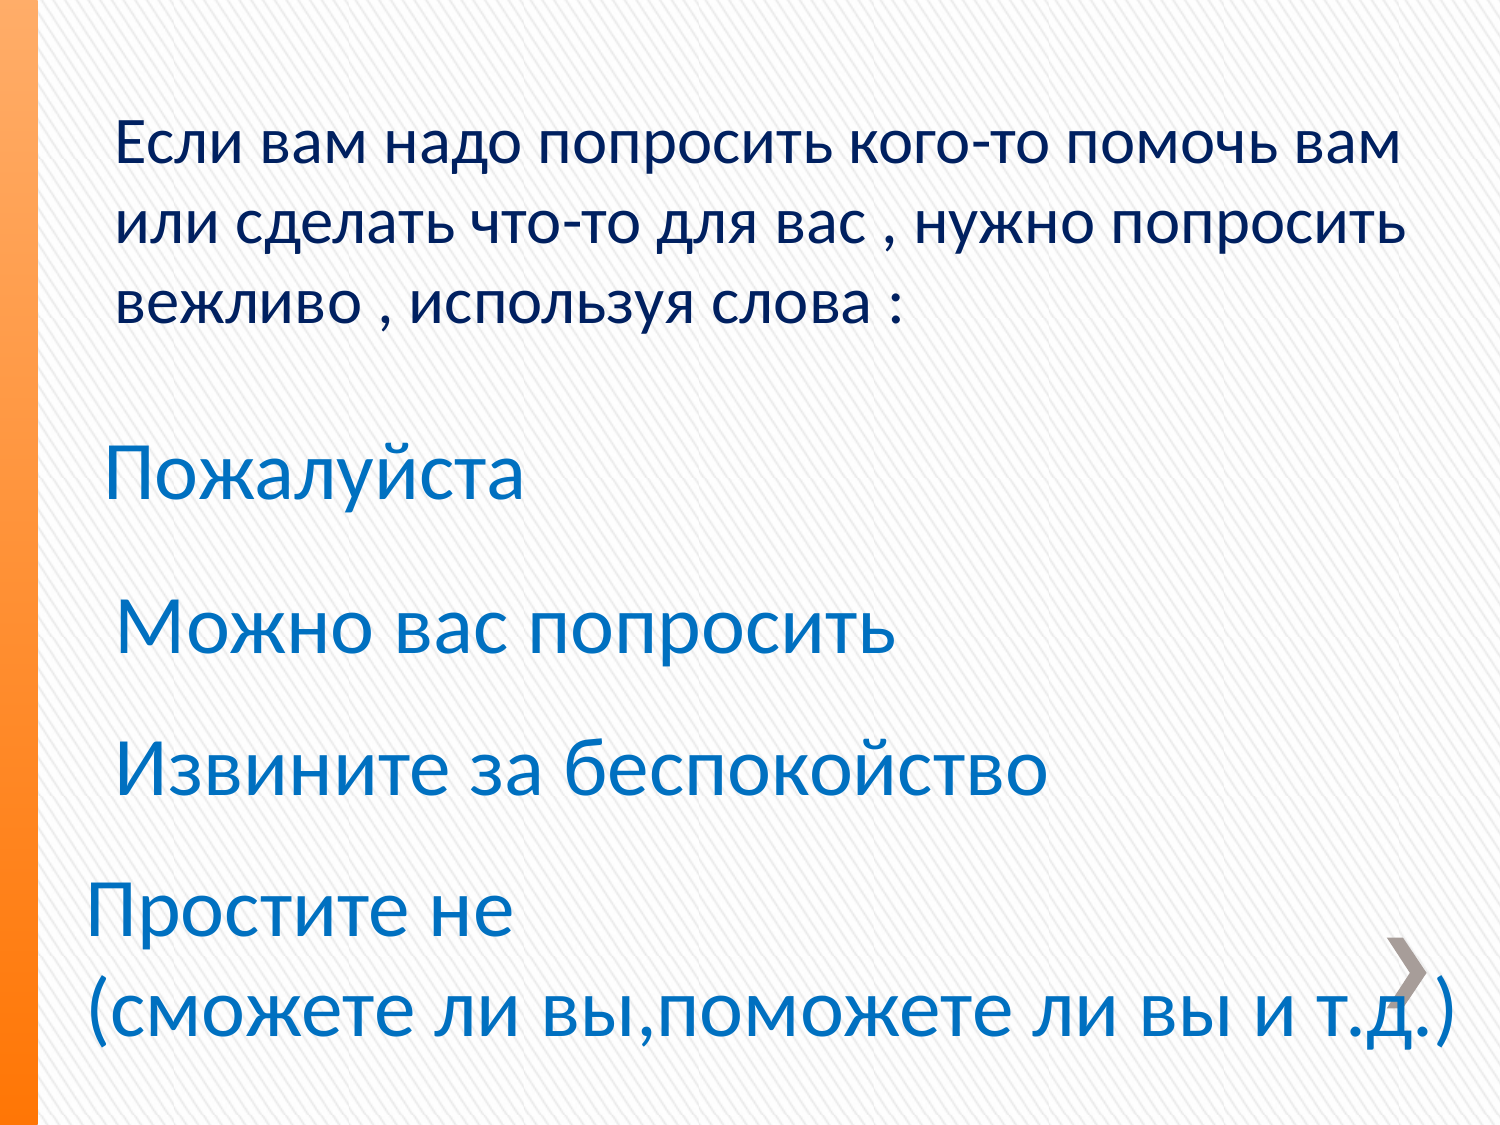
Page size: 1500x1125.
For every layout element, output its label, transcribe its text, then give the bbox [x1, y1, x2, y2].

text_box Простите не (сможете ли вы,поможете ли вы и т.д.) [70, 845, 1500, 1061]
text_box Пожалуйста [88, 408, 892, 524]
text_box Можно вас попросить [100, 562, 1068, 678]
text_box Извините за беспокойство [100, 704, 1128, 819]
text_box Если вам надо попросить кого-то помочь вам или сделать что-то для вас , нужно попросить вежливо , используя слова : [100, 89, 1424, 345]
